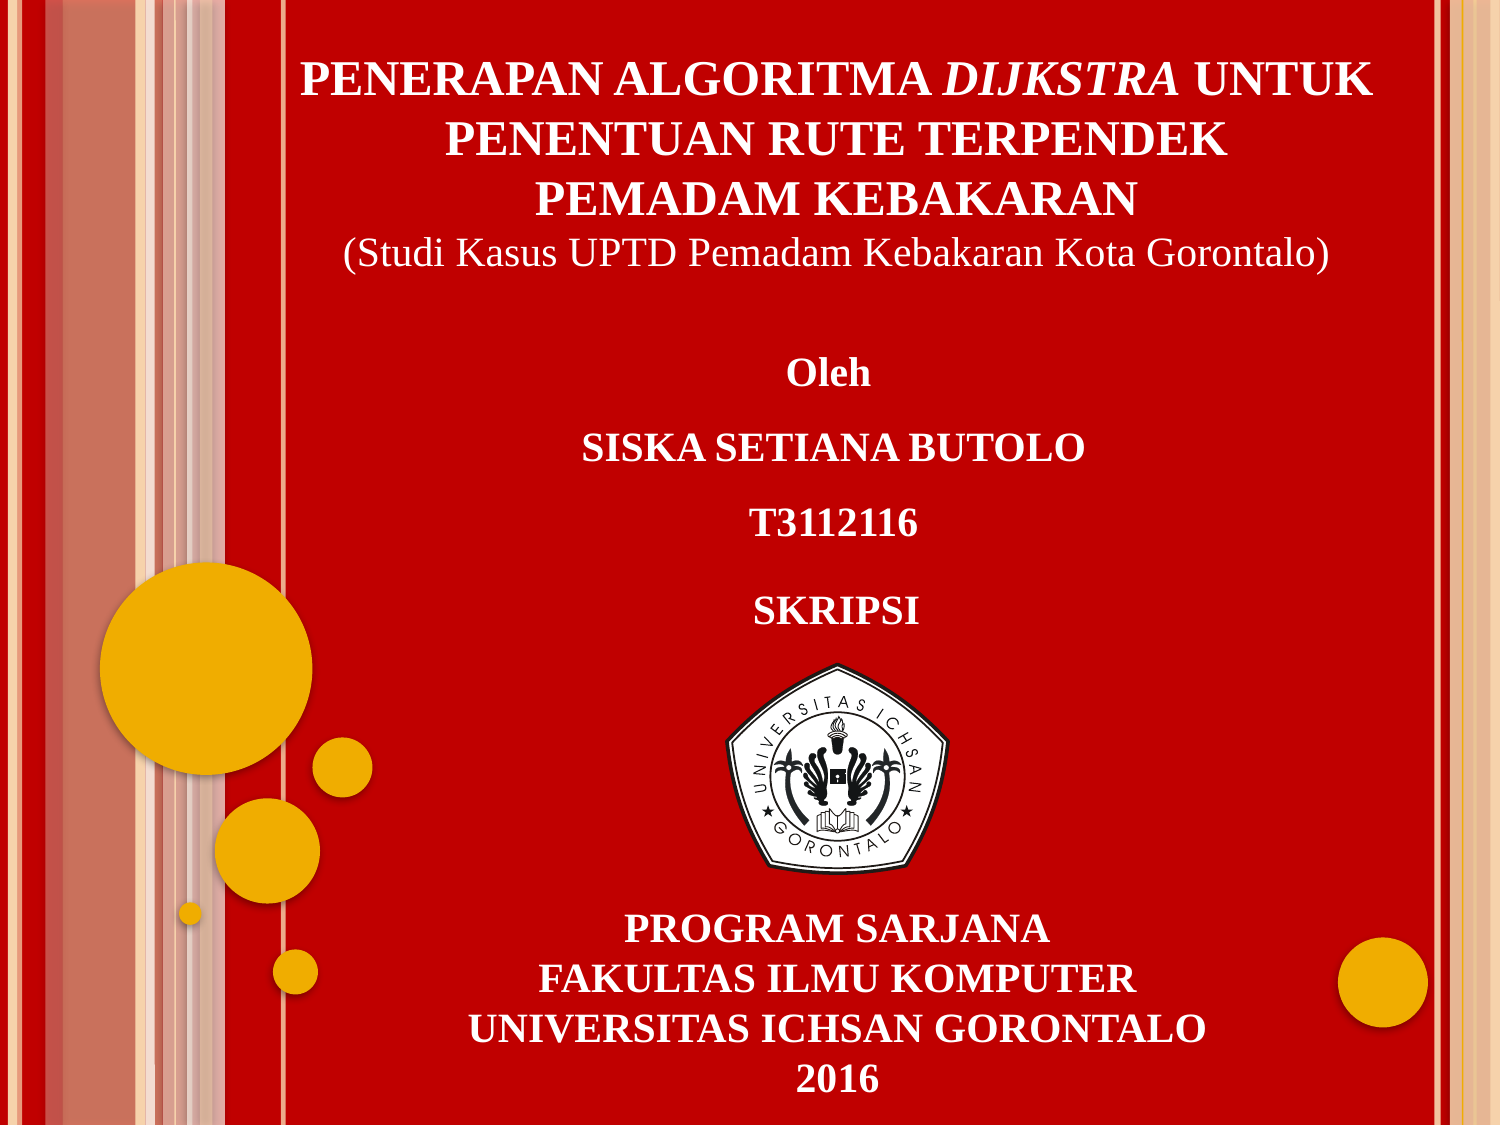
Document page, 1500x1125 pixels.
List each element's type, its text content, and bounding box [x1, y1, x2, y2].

text_box SKRIPSI [738, 525, 936, 659]
text_box PROGRAM SARJANA FAKULTAS ILMU KOMPUTER UNIVERSITAS ICHSAN GORONTALO 2016 [452, 843, 1223, 1125]
text_box Oleh SISKA SETIANA BUTOLO T3112116 [566, 312, 1101, 597]
text_box PENERAPAN ALGORITMA DIJKSTRA UNTUK PENENTUAN RUTE TERPENDEK PEMADAM KEBAKARAN (Studi Kasus UPTD Pemadam Kebakaran Kota Gorontalo) [284, 37, 1389, 283]
picture [724, 661, 951, 876]
